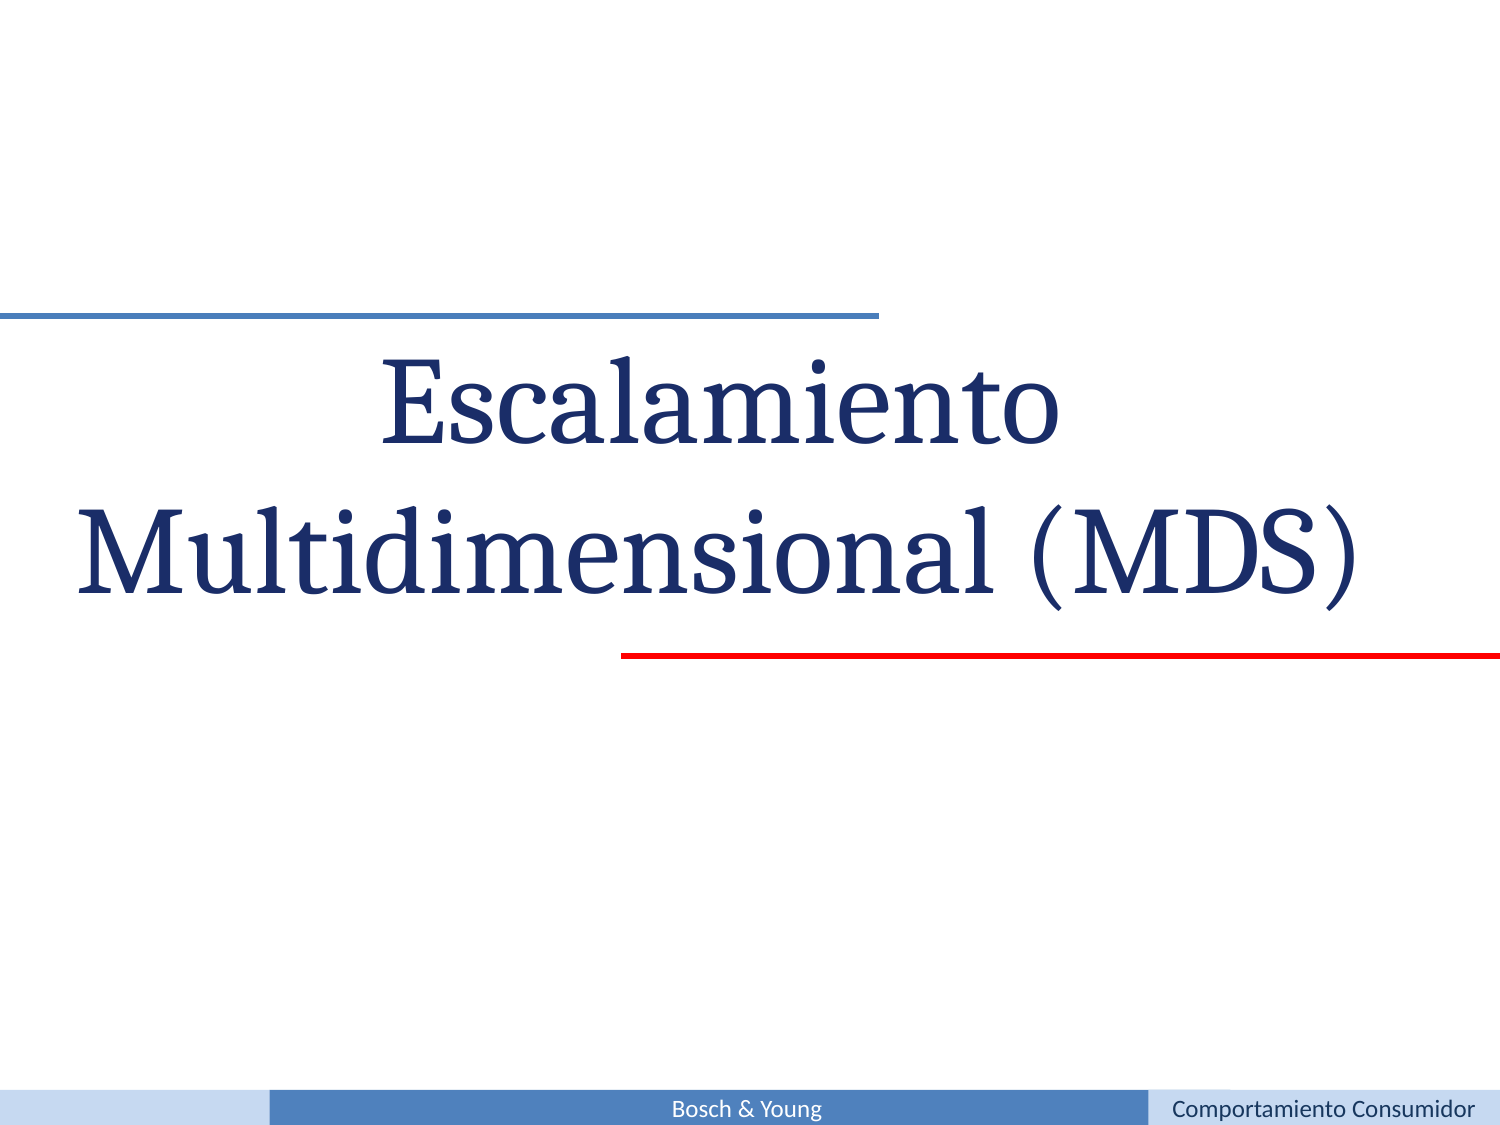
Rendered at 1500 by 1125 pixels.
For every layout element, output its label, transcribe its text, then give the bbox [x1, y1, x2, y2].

text_box Bosch & Young [272, 1088, 1146, 1125]
text_box [0, 1088, 272, 1125]
text_box Escalamiento Multidimensional (MDS) [21, 361, 1420, 576]
text_box Comportamiento Consumidor [1146, 1088, 1500, 1125]
